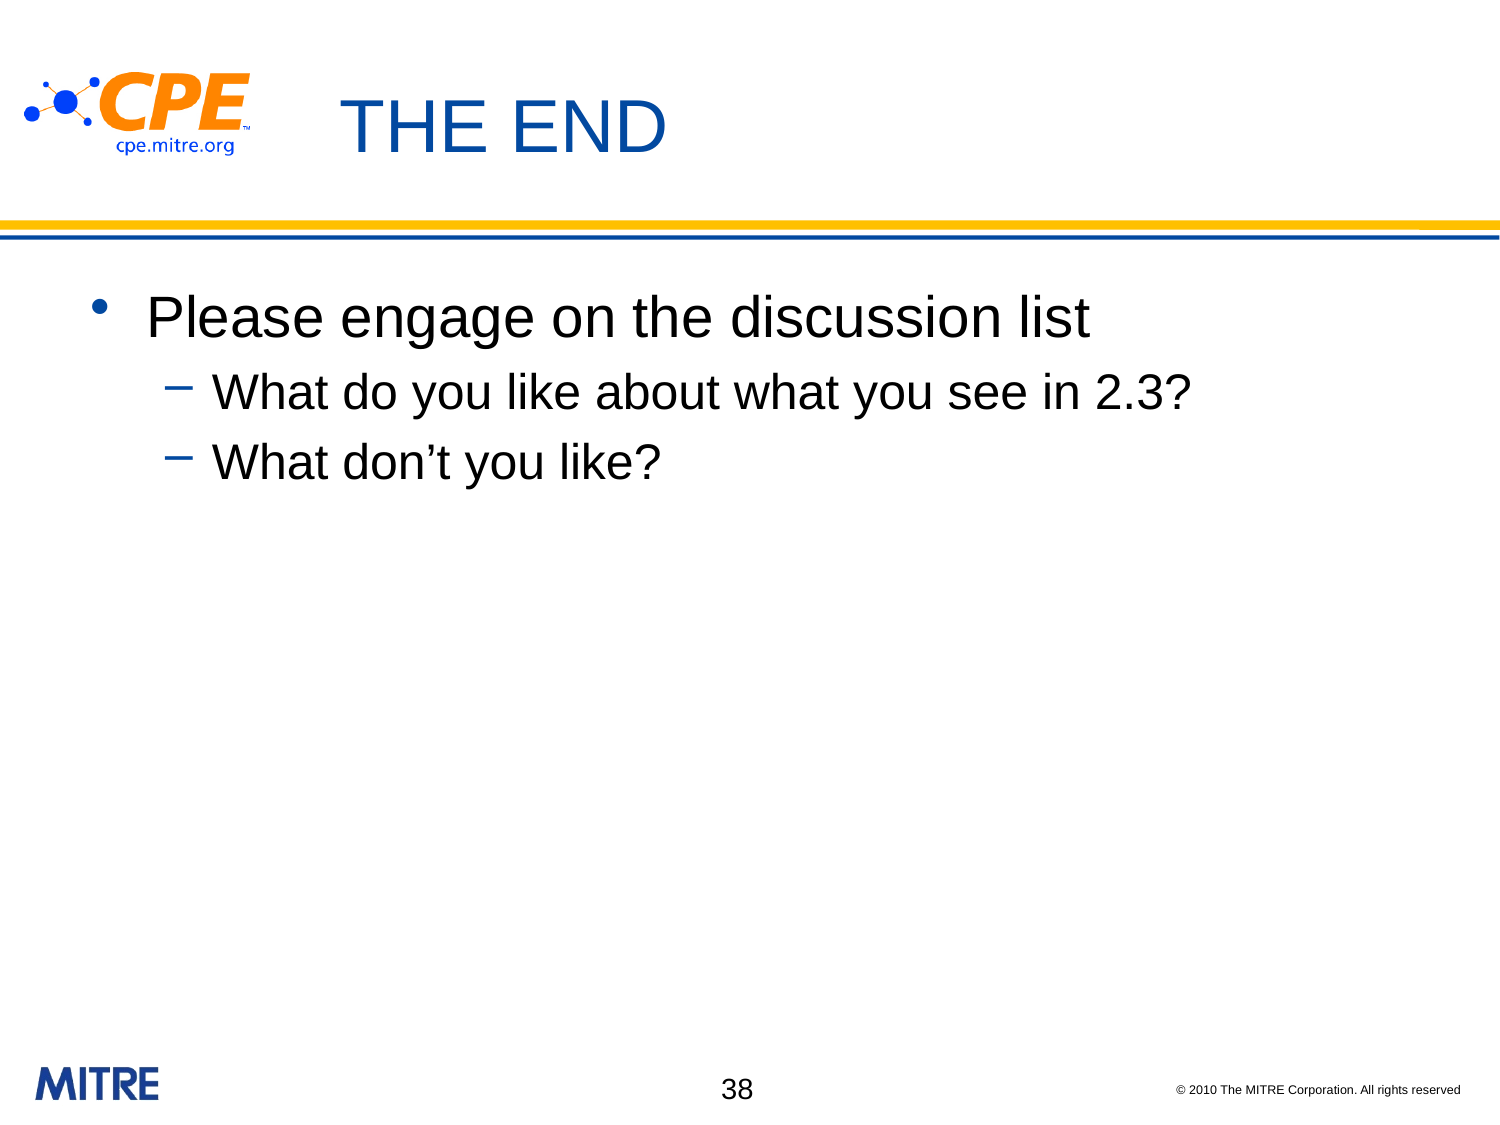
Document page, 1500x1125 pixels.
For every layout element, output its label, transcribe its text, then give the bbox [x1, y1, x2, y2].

list Please engage on the discussion list What do you like about what you see in 2.3? What don’t you like? [74, 271, 1426, 990]
picture [30, 1064, 163, 1106]
picture [24, 72, 250, 156]
title THE END [324, 44, 1438, 201]
slide_number 38 [562, 1062, 913, 1113]
